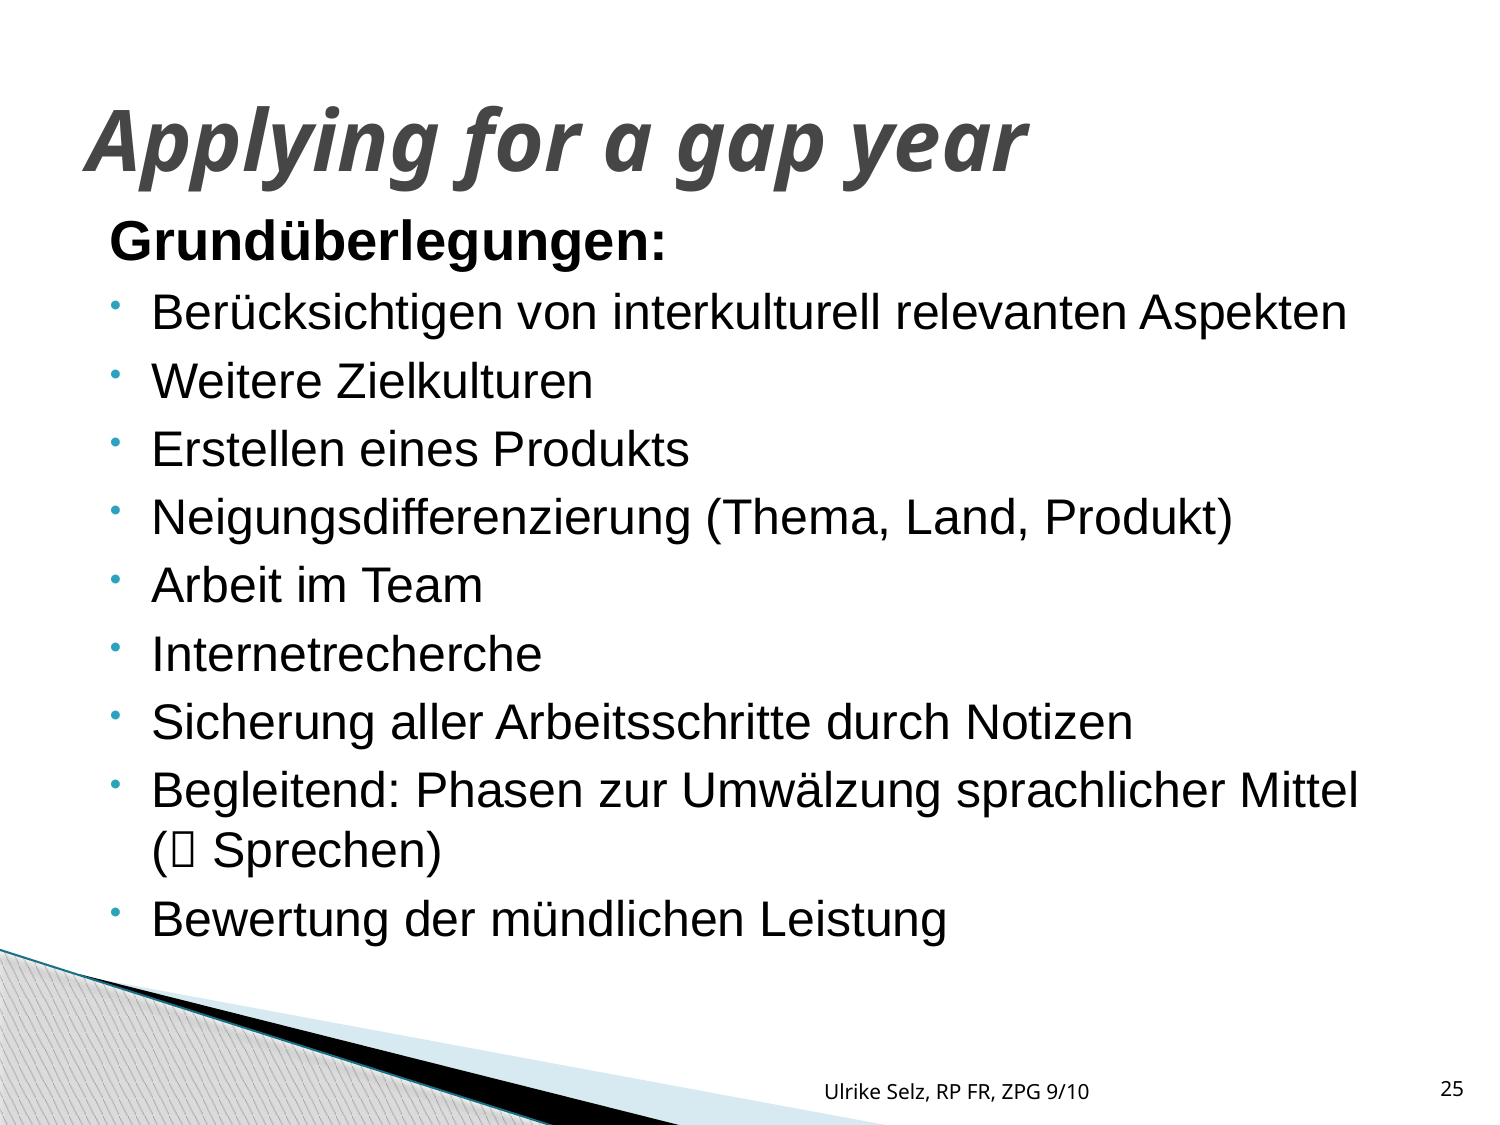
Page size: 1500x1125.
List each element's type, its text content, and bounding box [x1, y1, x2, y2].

title Applying for a gap year [72, 43, 1423, 231]
text_box Ulrike Selz, RP FR, ZPG 9/10 [718, 1051, 1105, 1112]
list Grundüberlegungen: Berücksichtigen von interkulturell relevanten Aspekten Weitere Zielkulturen Erstellen eines Produkts Neigungsdifferenzierung (Thema, Land, Produkt) Arbeit im Team Internetrecherche Sicherung aller Arbeitsschritte durch Notizen Begleitend: Phasen zur Umwälzung sprachlicher Mittel ( Sprechen) Bewertung der mündlichen Leistung [76, 196, 1428, 987]
slide_number 25 [1418, 1051, 1479, 1112]
